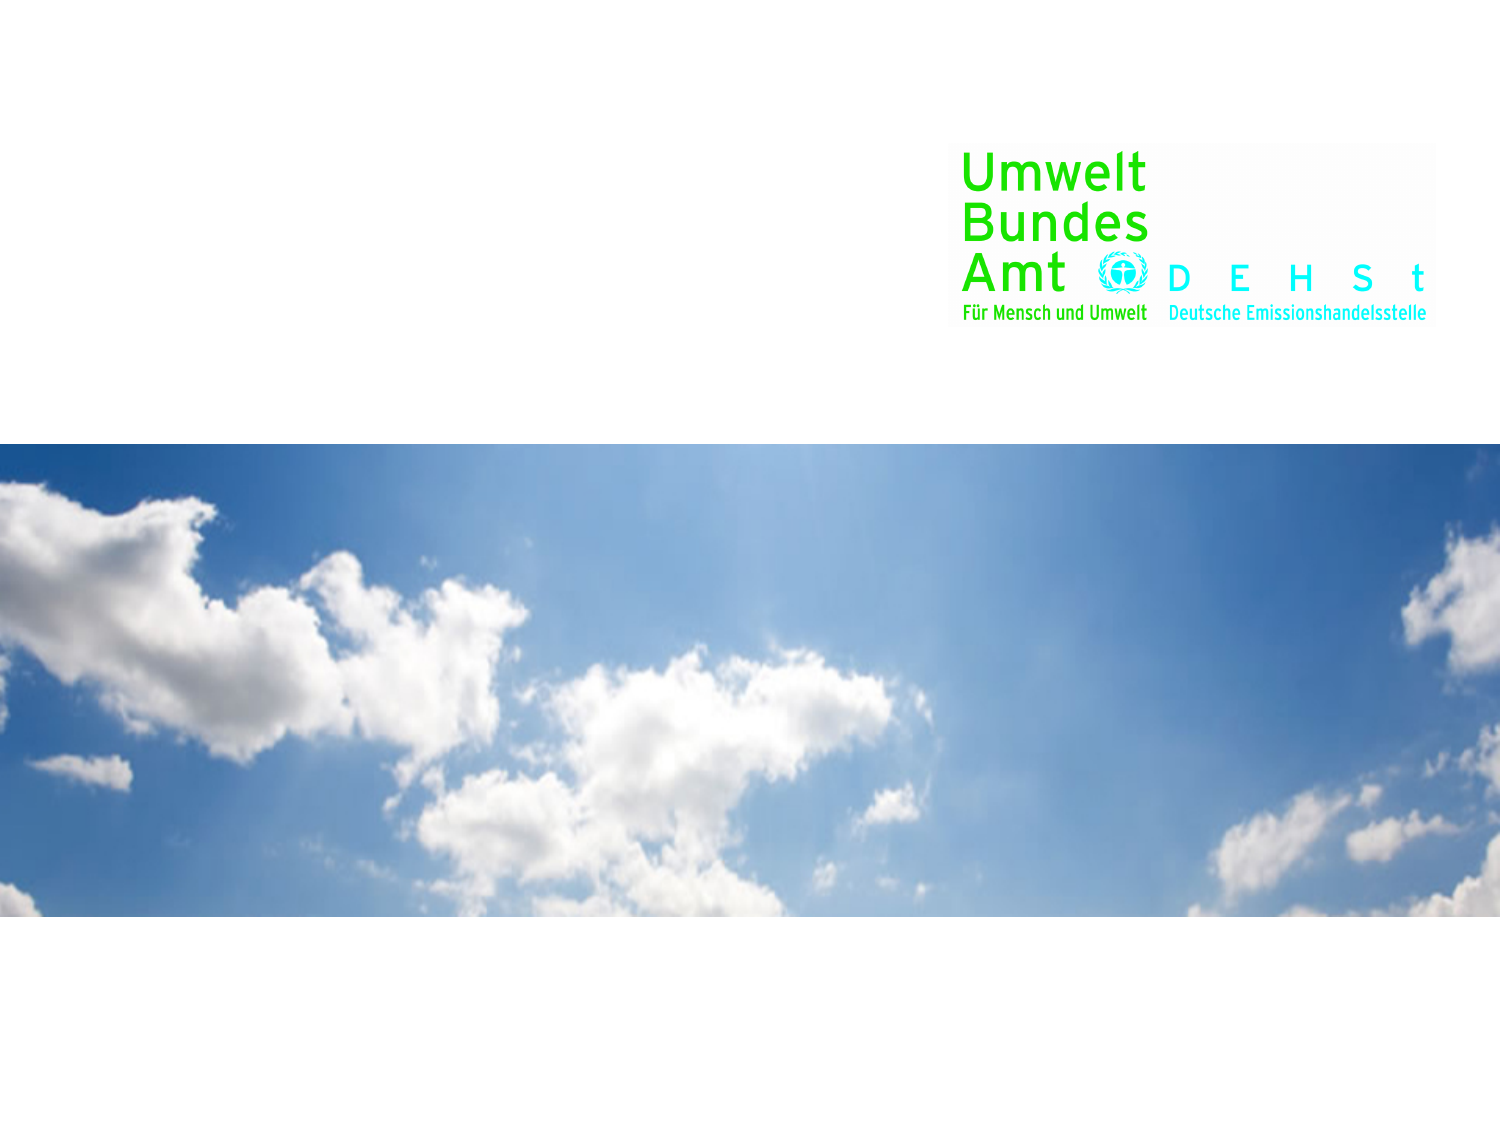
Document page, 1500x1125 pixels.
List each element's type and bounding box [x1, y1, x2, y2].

picture [948, 143, 1436, 327]
picture [0, 444, 1500, 917]
